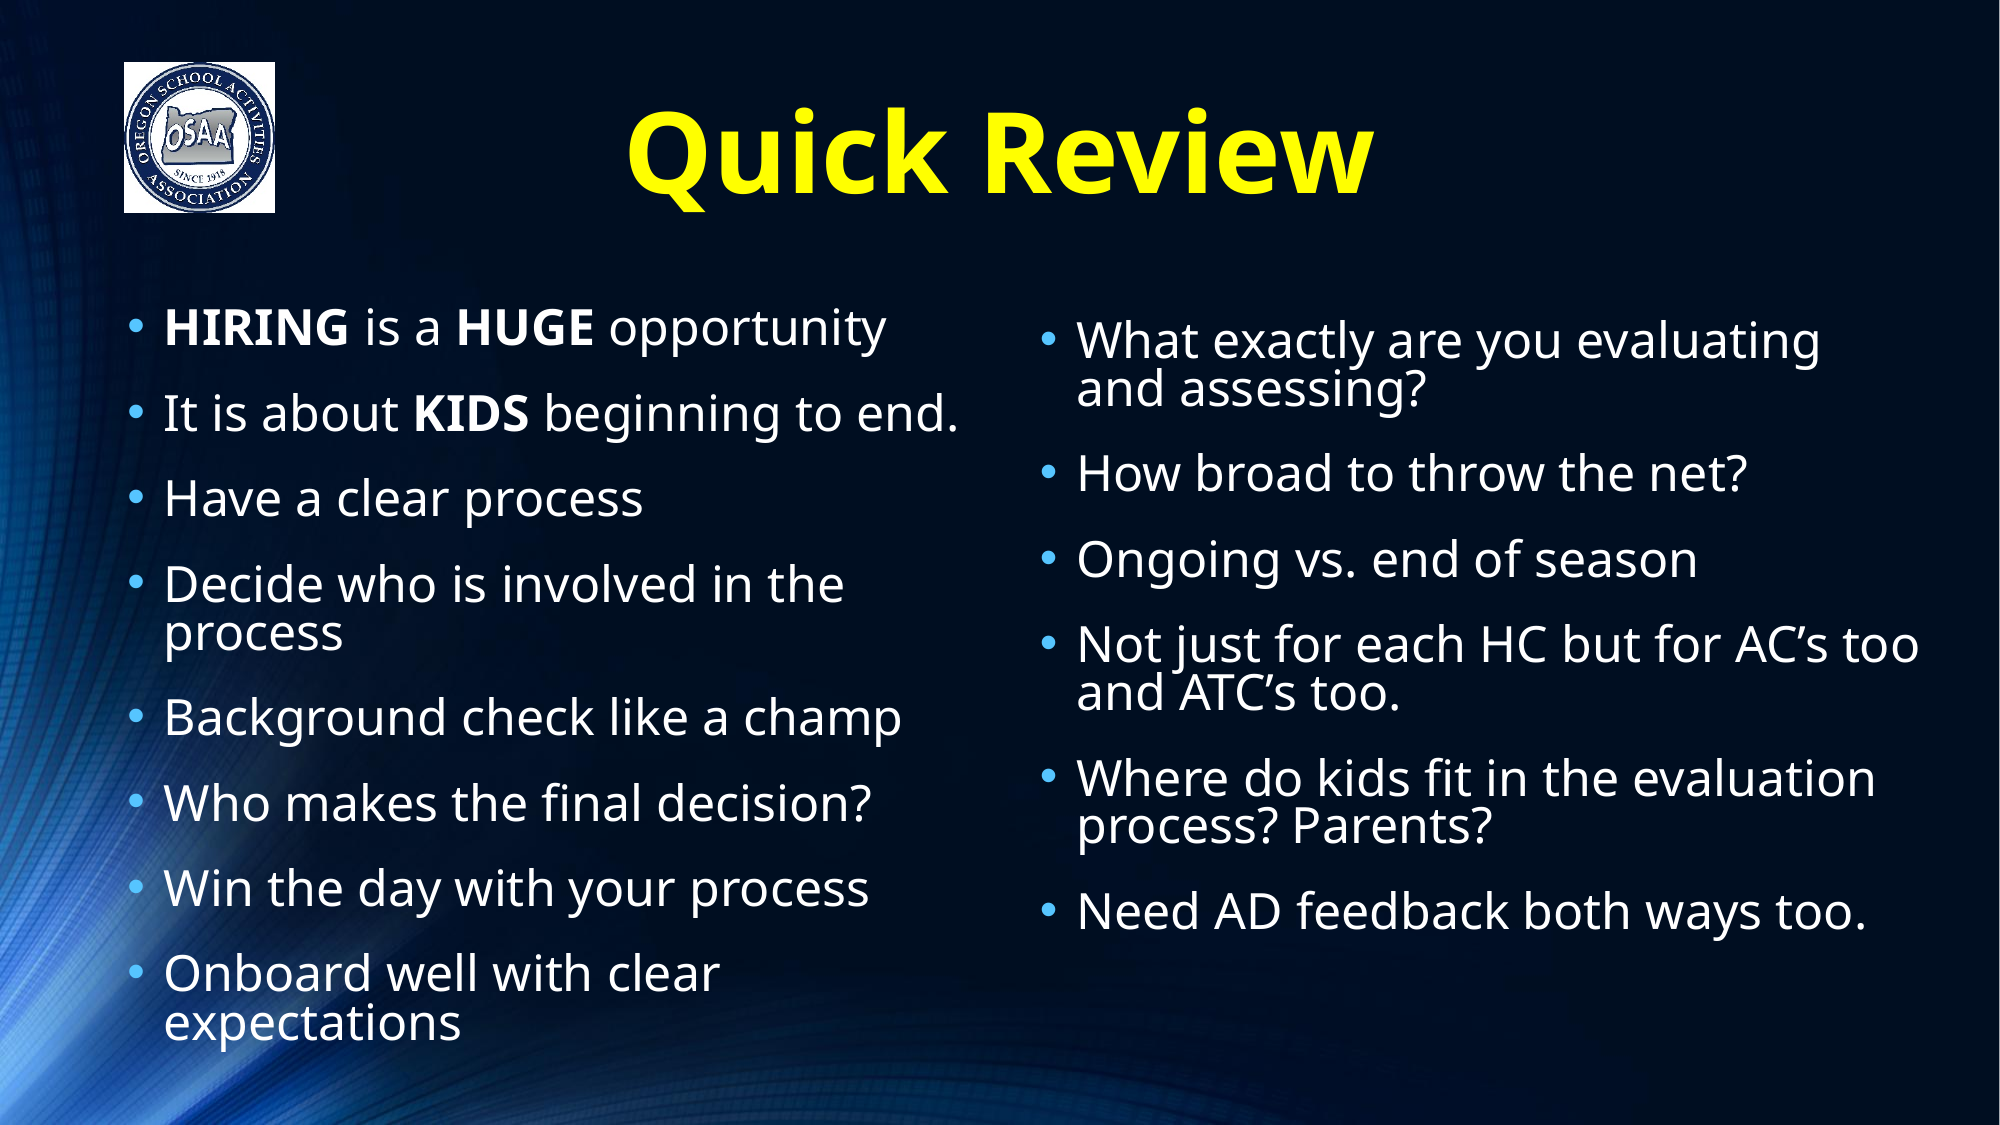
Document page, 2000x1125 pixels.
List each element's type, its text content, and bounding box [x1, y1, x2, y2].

list HIRING is a HUGE opportunity It is about KIDS beginning to end. Have a clear process Decide who is involved in the process Background check like a champ Who makes the final decision? Win the day with your process Onboard well with clear expectations [112, 299, 978, 1025]
list What exactly are you evaluating and assessing? How broad to throw the net? Ongoing vs. end of season Not just for each HC but for AC’s too and ATC’s too. Where do kids fit in the evaluation process? Parents? Need AD feedback both ways too. [1024, 312, 1938, 975]
title Quick Review [249, 62, 1750, 225]
picture [0, 0, 2000, 1125]
